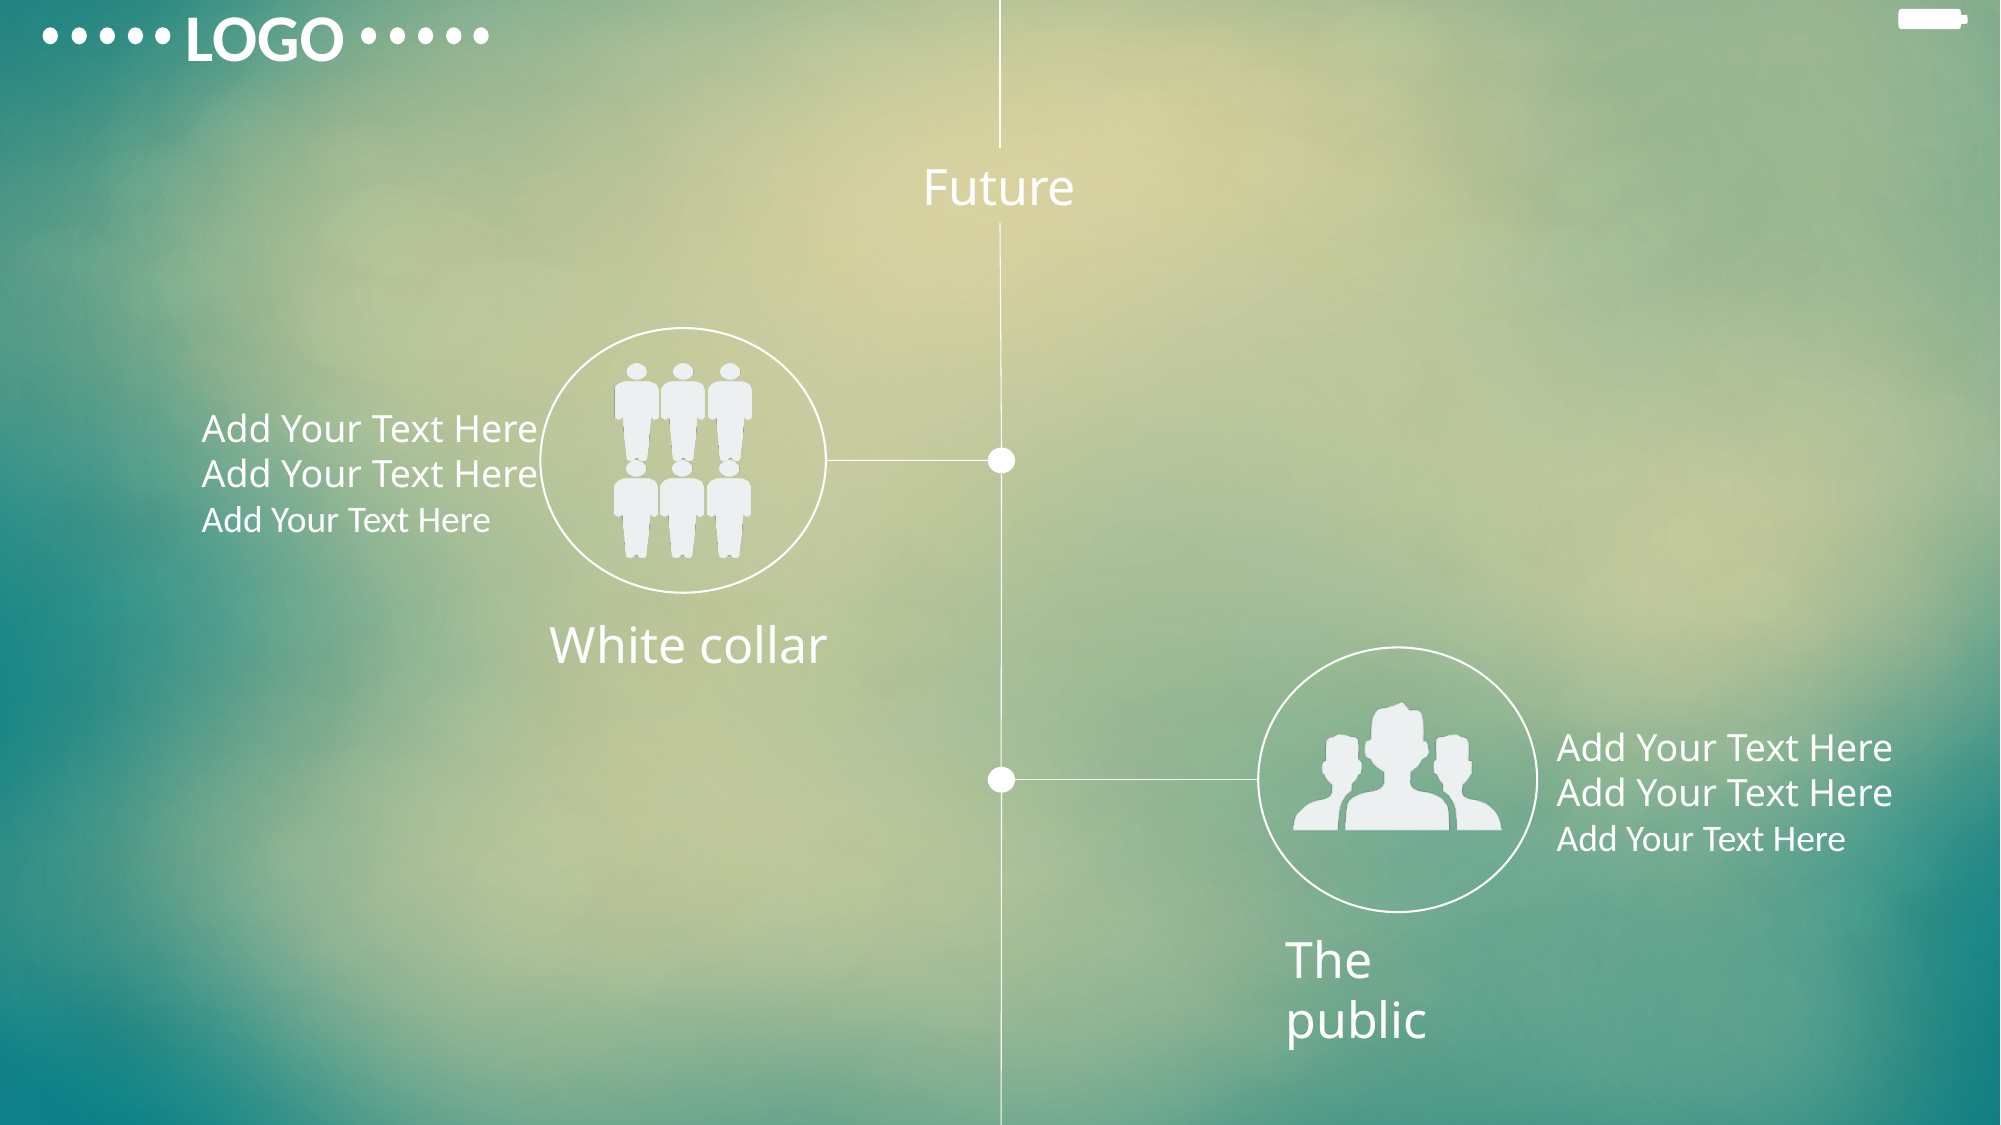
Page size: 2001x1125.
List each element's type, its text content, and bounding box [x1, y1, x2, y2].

text_box Add Your Text Here Add Your Text Here Add Your Text Here [1541, 716, 1909, 867]
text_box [1258, 647, 1538, 913]
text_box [1899, 9, 1968, 29]
text_box Add Your Text Here Add Your Text Here Add Your Text Here [186, 397, 540, 548]
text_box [540, 328, 826, 593]
text_box [416, 26, 435, 46]
text_box White collar [535, 605, 858, 681]
text_box [388, 26, 407, 46]
text_box [41, 26, 59, 46]
text_box [98, 26, 117, 46]
text_box [472, 26, 490, 46]
text_box Future [907, 148, 1093, 223]
text_box [359, 26, 378, 46]
text_box [70, 26, 88, 46]
text_box [154, 26, 170, 46]
picture [1001, 0, 2000, 1125]
text_box [126, 26, 145, 46]
text_box The public [1270, 920, 1537, 1056]
text_box [986, 765, 1017, 794]
text_box [445, 26, 463, 46]
text_box LOGO [170, 0, 365, 83]
picture [0, 0, 1000, 1125]
text_box [986, 446, 1017, 475]
